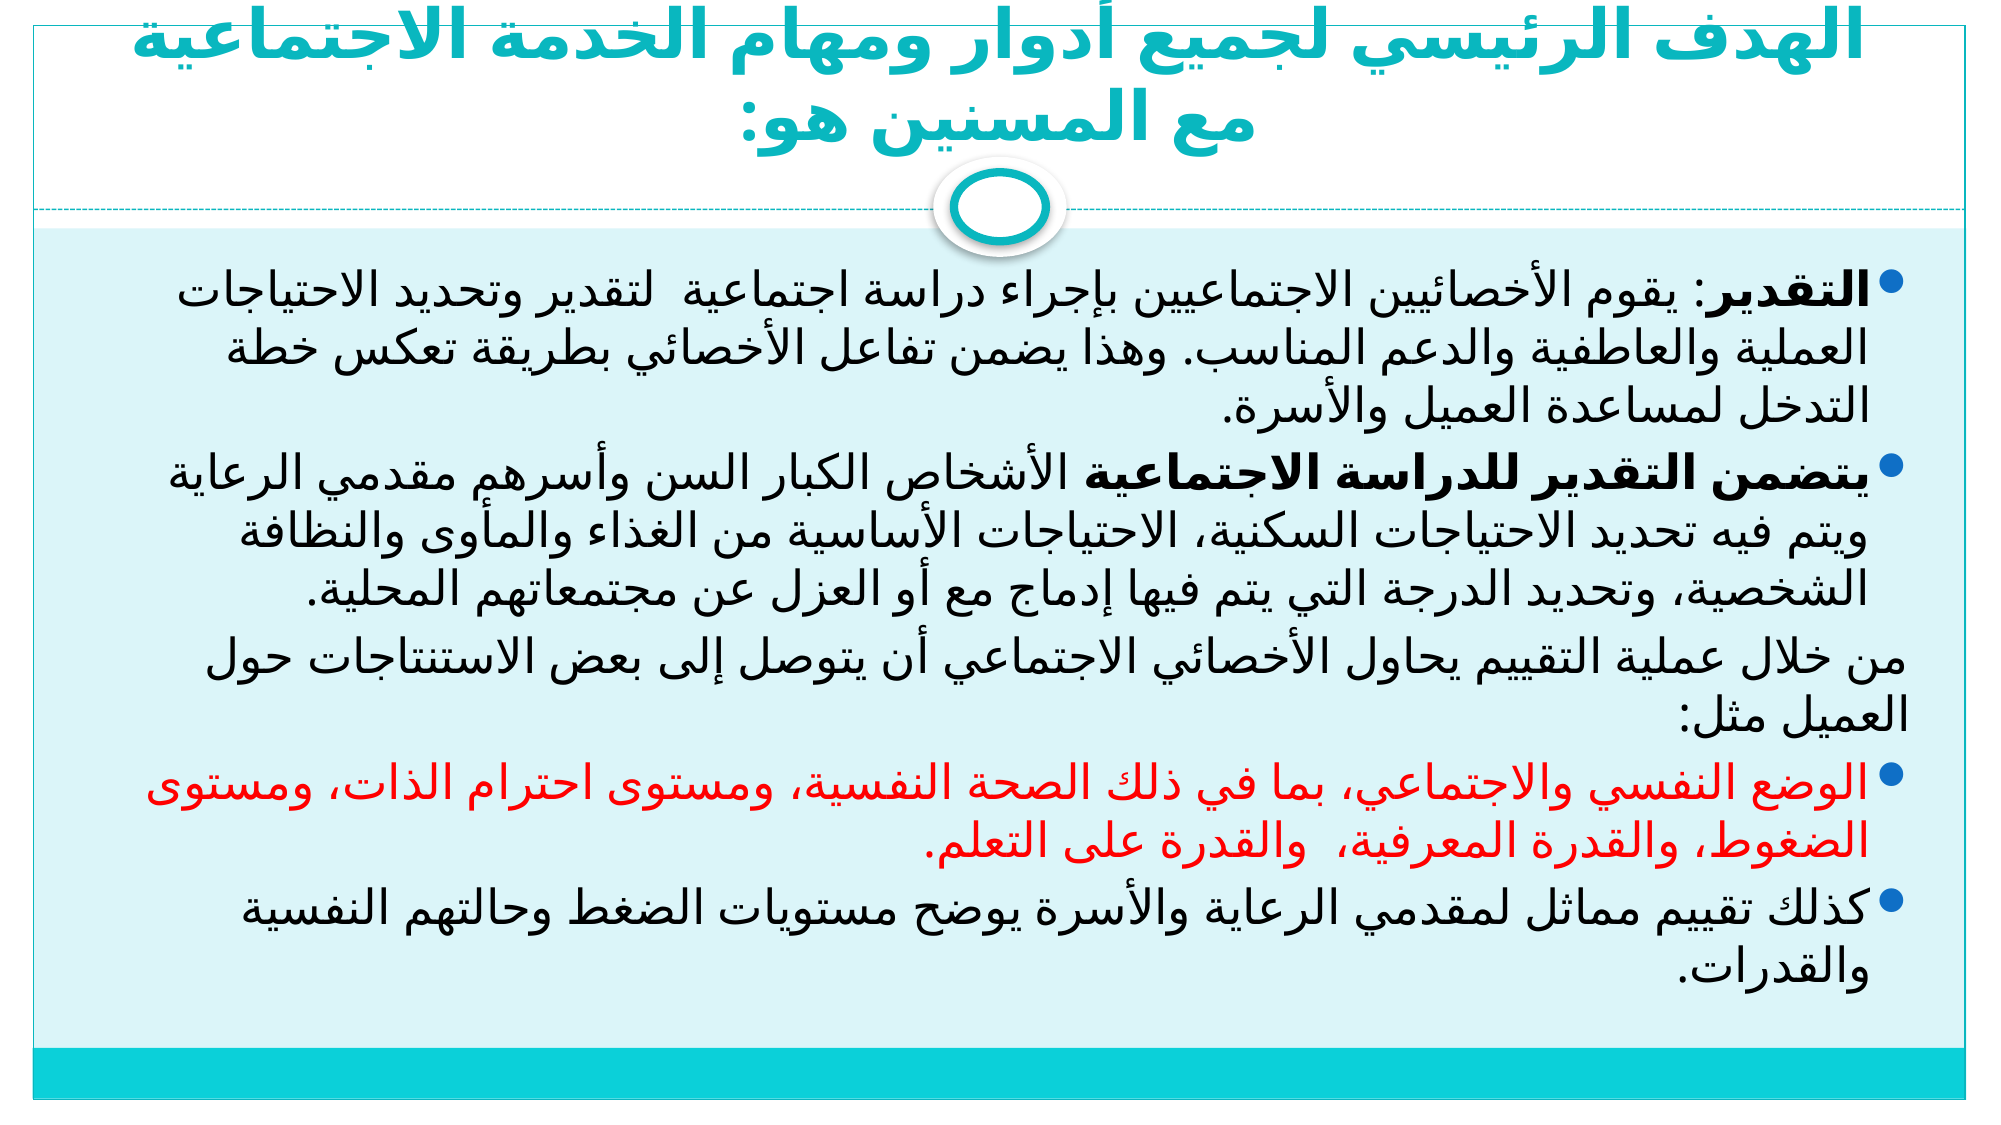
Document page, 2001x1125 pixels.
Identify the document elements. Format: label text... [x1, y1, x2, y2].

title الهدف الرئيسي لجميع أدوار ومهام الخدمة الاجتماعية مع المسنين هو: [66, 37, 1933, 162]
list التقدير: يقوم الأخصائيين الاجتماعيين بإجراء دراسة اجتماعية لتقدير وتحديد الاحتياجات العملية والعاطفية والدعم المناسب. وهذا يضمن تفاعل الأخصائي بطريقة تعكس خطة التدخل لمساعدة العميل والأسرة. يتضمن التقدير للدراسة الاجتماعية الأشخاص الكبار السن وأسرهم مقدمي الرعاية ويتم فيه تحديد الاحتياجات السكنية، الاحتياجات الأساسية من الغذاء والمأوى والنظافة الشخصية، وتحديد الدرجة التي يتم فيها إدماج مع أو العزل عن مجتمعاتهم المحلية. من خلال عملية التقييم يحاول الأخصائي الاجتماعي أن يتوصل إلى بعض الاستنتاجات حول العميل مثل: الوضع النفسي والاجتماعي، بما في ذلك الصحة النفسية، ومستوى احترام الذات، ومستوى الضغوط، والقدرة المعرفية، والقدرة على التعلم. كذلك تقييم مماثل لمقدمي الرعاية والأسرة يوضح مستويات الضغط وحالتهم النفسية والقدرات. [66, 250, 1926, 1001]
